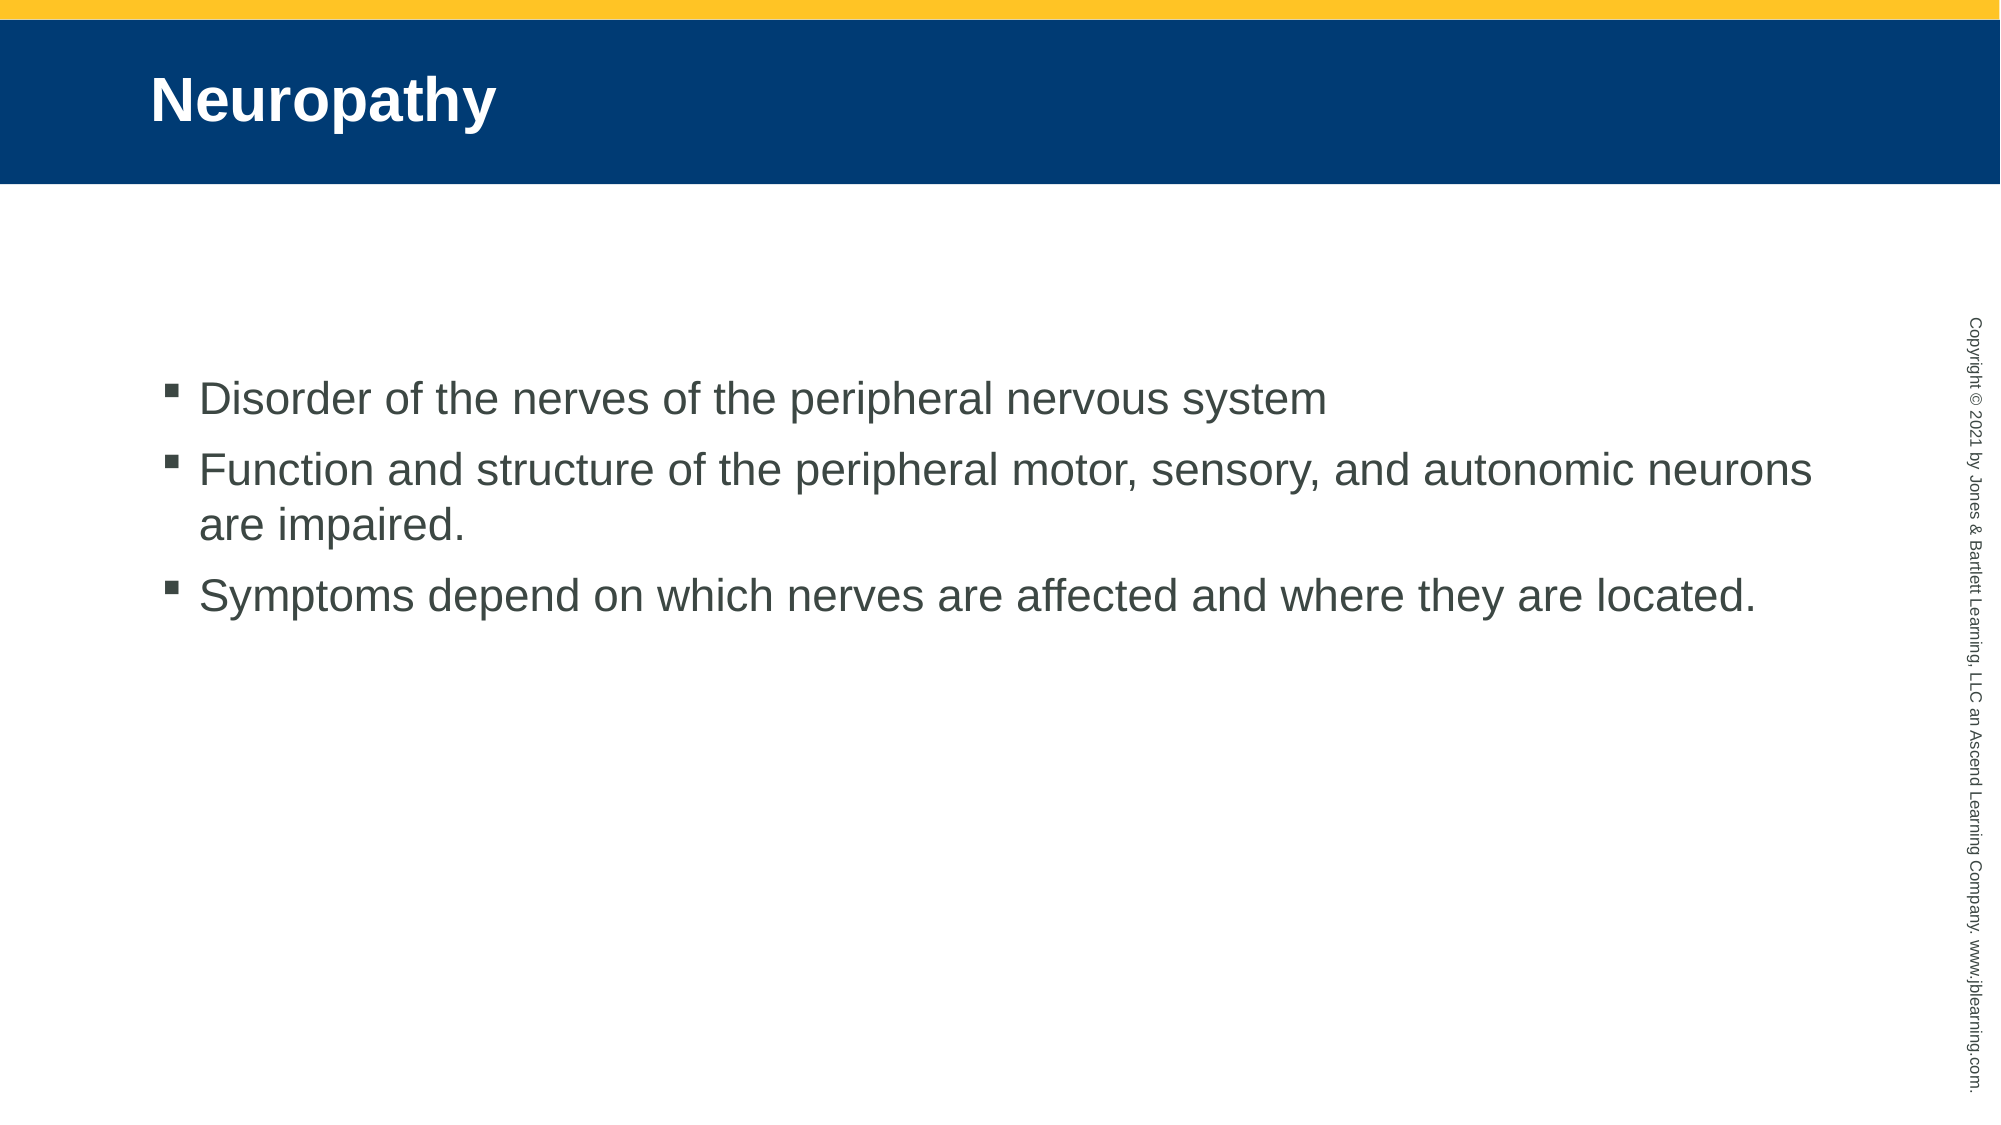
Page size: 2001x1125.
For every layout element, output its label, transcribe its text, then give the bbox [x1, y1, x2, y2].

title Neuropathy [0, 19, 2000, 185]
list Disorder of the nerves of the peripheral nervous system Function and structure of the peripheral motor, sensory, and autonomic neurons are impaired. Symptoms depend on which nerves are affected and where they are located. [146, 361, 1859, 1016]
